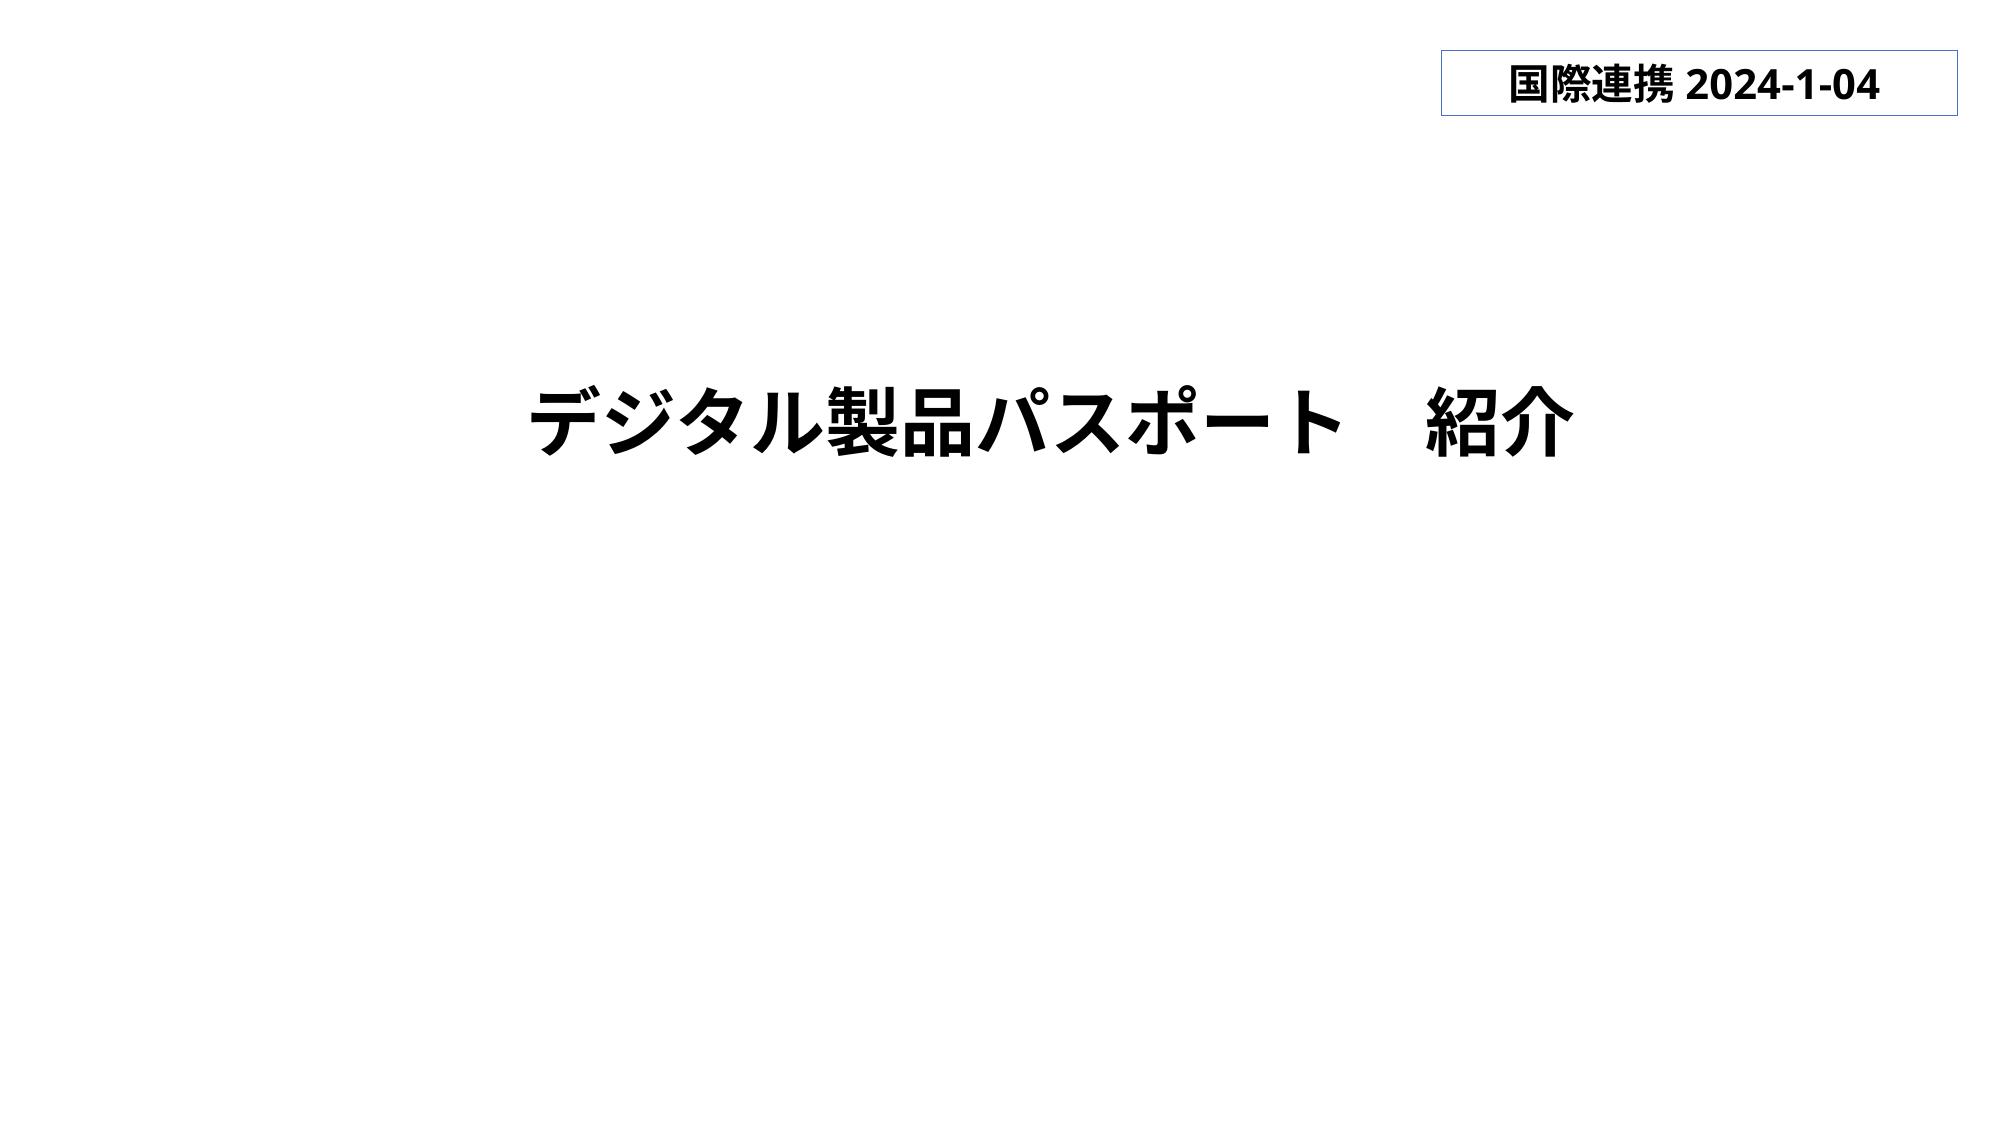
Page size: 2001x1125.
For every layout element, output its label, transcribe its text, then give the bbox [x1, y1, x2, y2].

text_box 国際連携2024-1-04 [1441, 50, 1958, 116]
text_box デジタル製品パスポート 紹介 [483, 368, 1619, 473]
